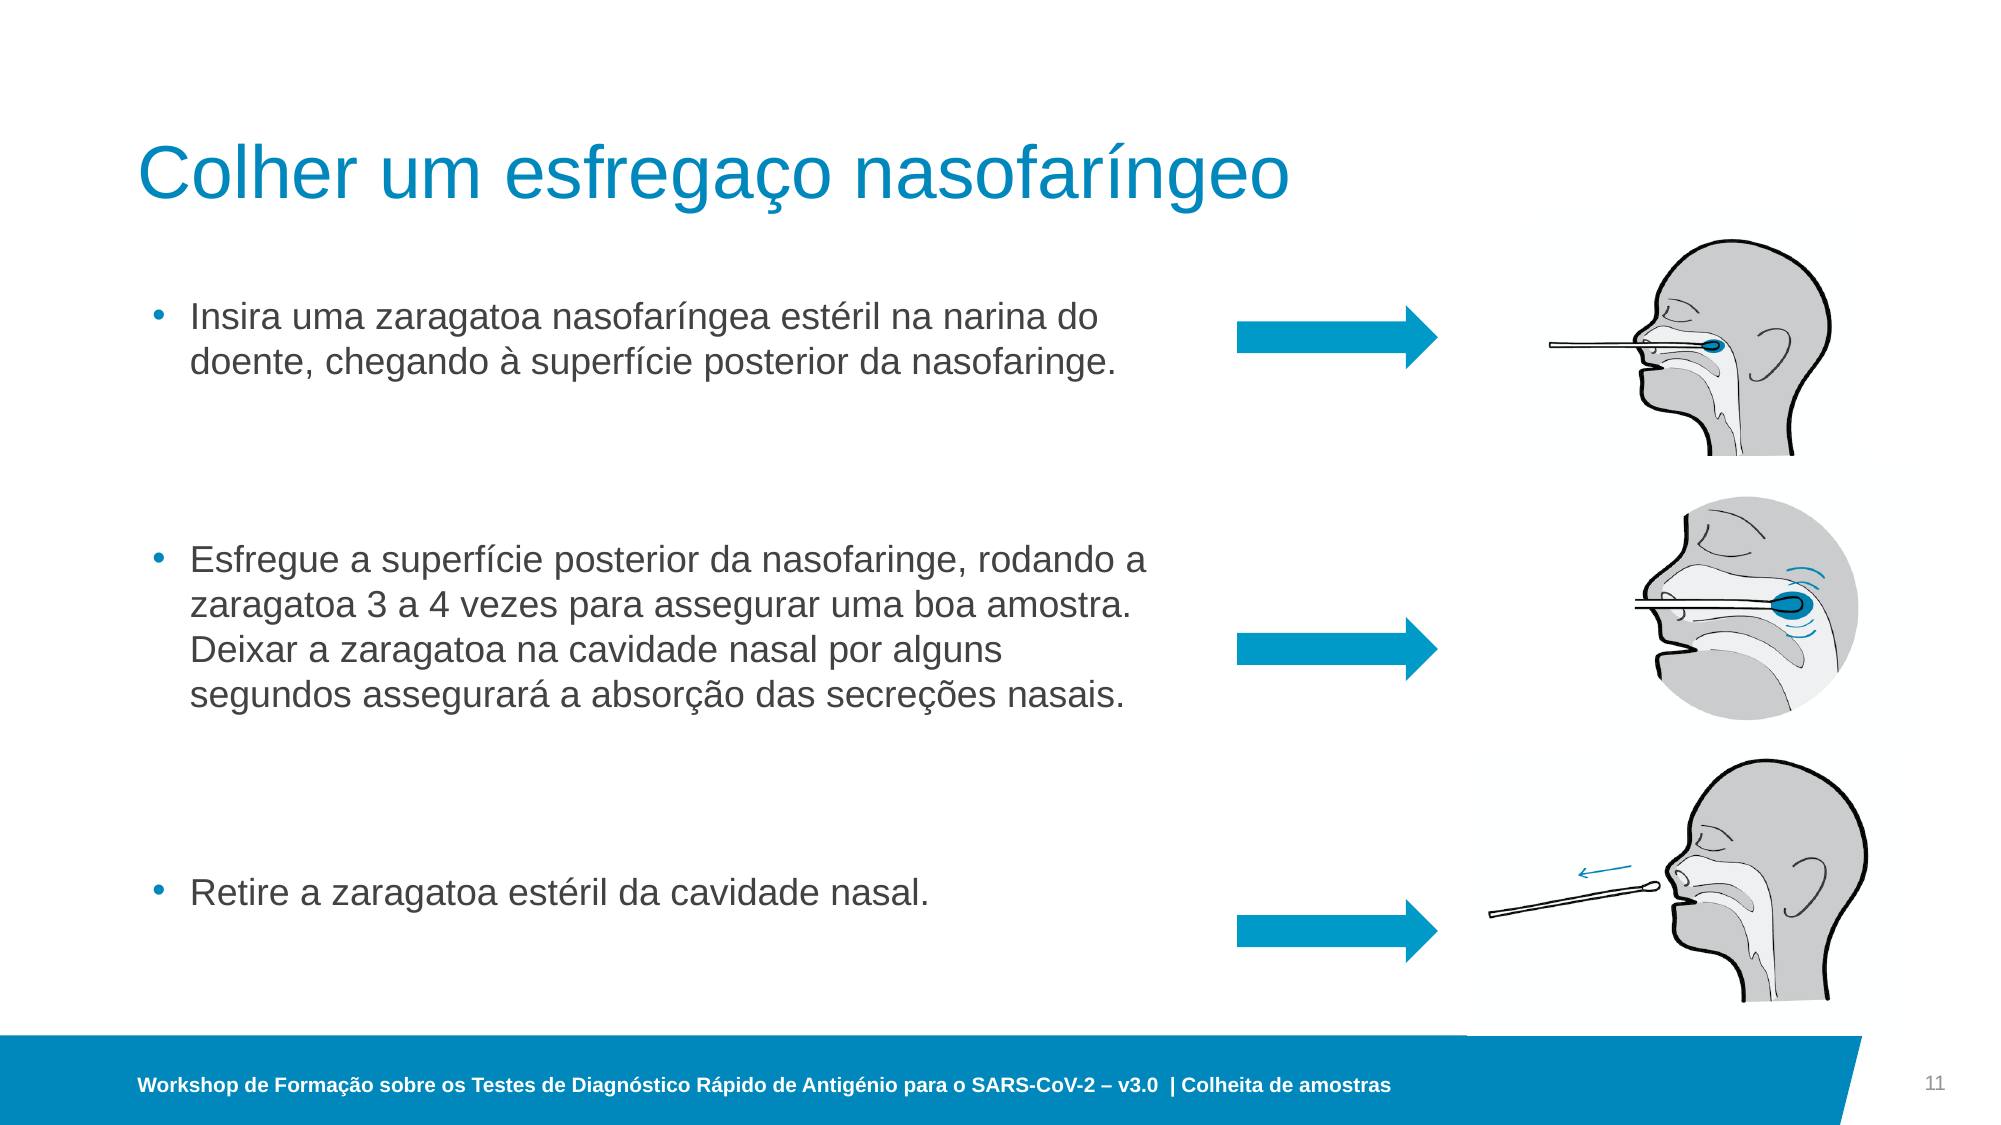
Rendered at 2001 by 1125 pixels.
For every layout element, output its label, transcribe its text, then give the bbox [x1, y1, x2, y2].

footer Workshop de Formação sobre os Testes de Diagnóstico Rápido de Antigénio para o SARS-CoV-2 – v3.0 | Colheita de amostras [137, 1042, 1492, 1125]
title Colher um esfregaço nasofaríngeo [137, 59, 1863, 215]
slide_number 11 [1862, 1035, 1947, 1125]
list Insira uma zaragatoa nasofaríngea estéril na narina do doente, chegando à superfície posterior da nasofaringe. Esfregue a superfície posterior da nasofaringe, rodando a zaragatoa 3 a 4 vezes para assegurar uma boa amostra. Deixar a zaragatoa na cavidade nasal por alguns segundos assegurará a absorção das secreções nasais. Retire a zaragatoa estéril da cavidade nasal. [137, 284, 1167, 975]
text_box [1237, 305, 1438, 370]
picture [1467, 214, 1925, 1036]
text_box [1237, 617, 1438, 681]
text_box [1237, 899, 1438, 964]
